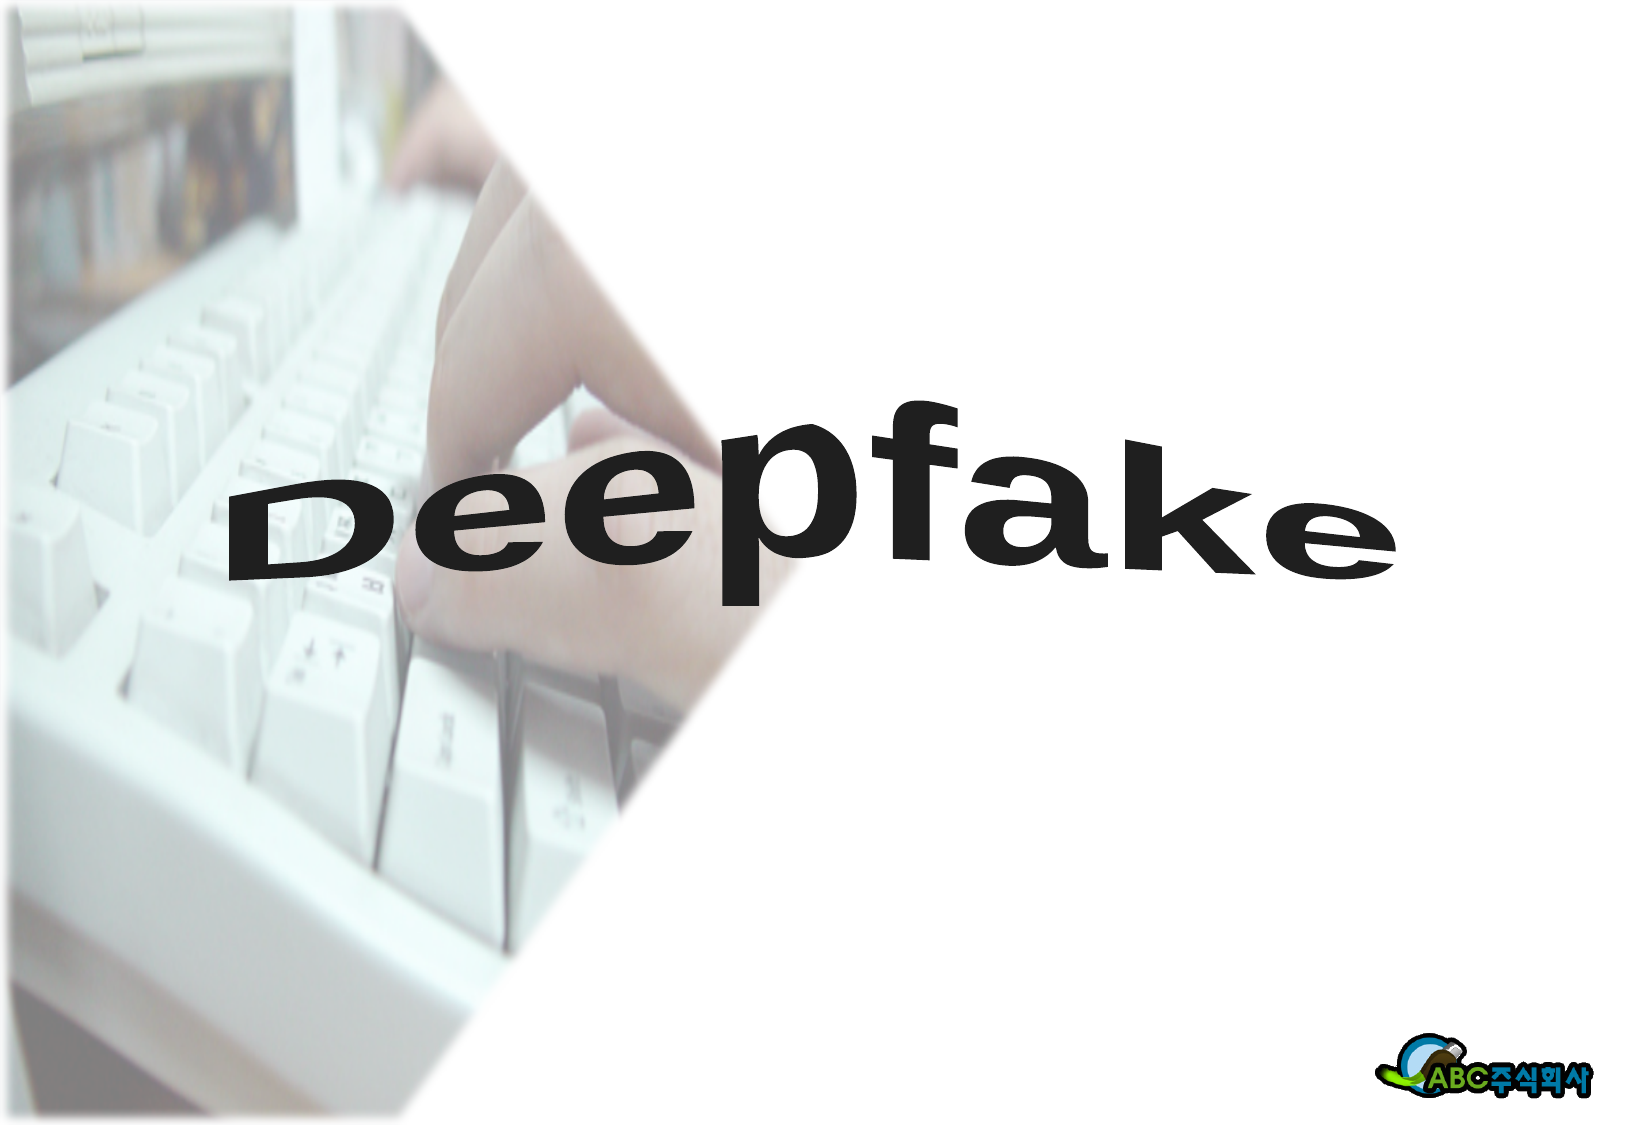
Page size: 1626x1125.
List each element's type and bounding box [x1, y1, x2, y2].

picture [1365, 1026, 1600, 1103]
text_box [15, 15, 758, 1109]
text_box [723, 471, 788, 605]
